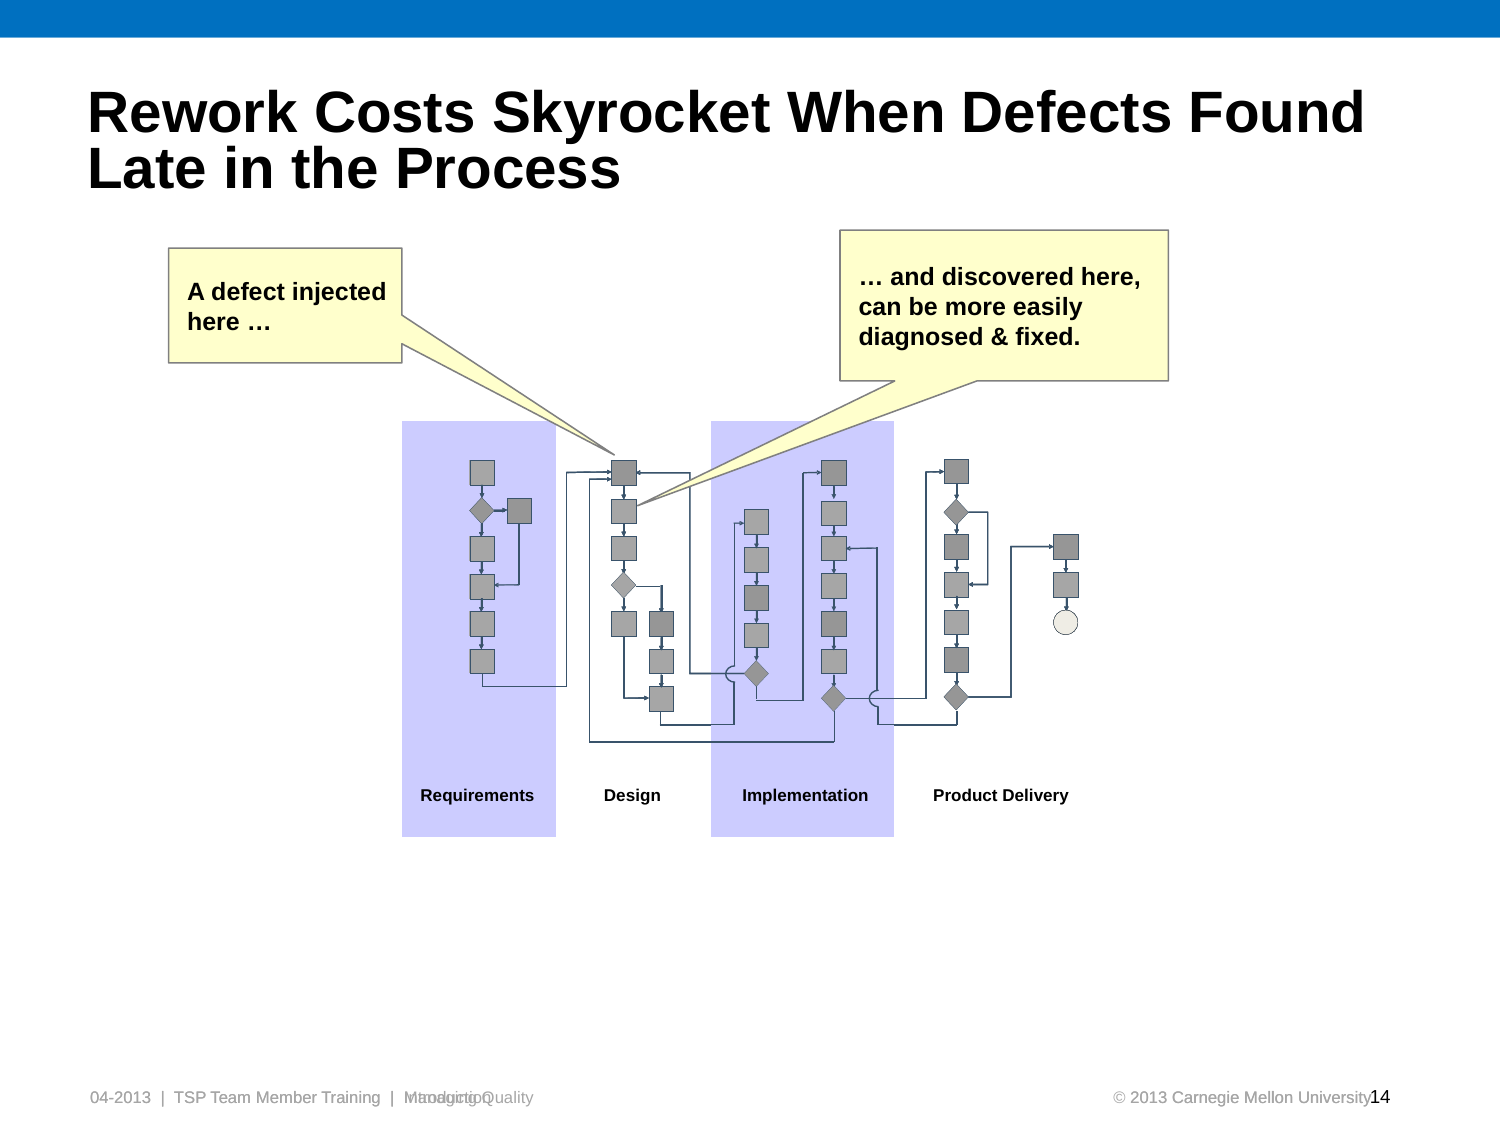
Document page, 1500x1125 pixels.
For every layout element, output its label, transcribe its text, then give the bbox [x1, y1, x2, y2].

picture [401, 421, 1102, 837]
title Rework Costs Skyrocket When Defects Found Late in the Process [87, 87, 1439, 226]
text_box … and discovered here, can be more easily diagnosed & fixed. [816, 230, 1169, 419]
text_box A defect injected here … [168, 248, 560, 419]
